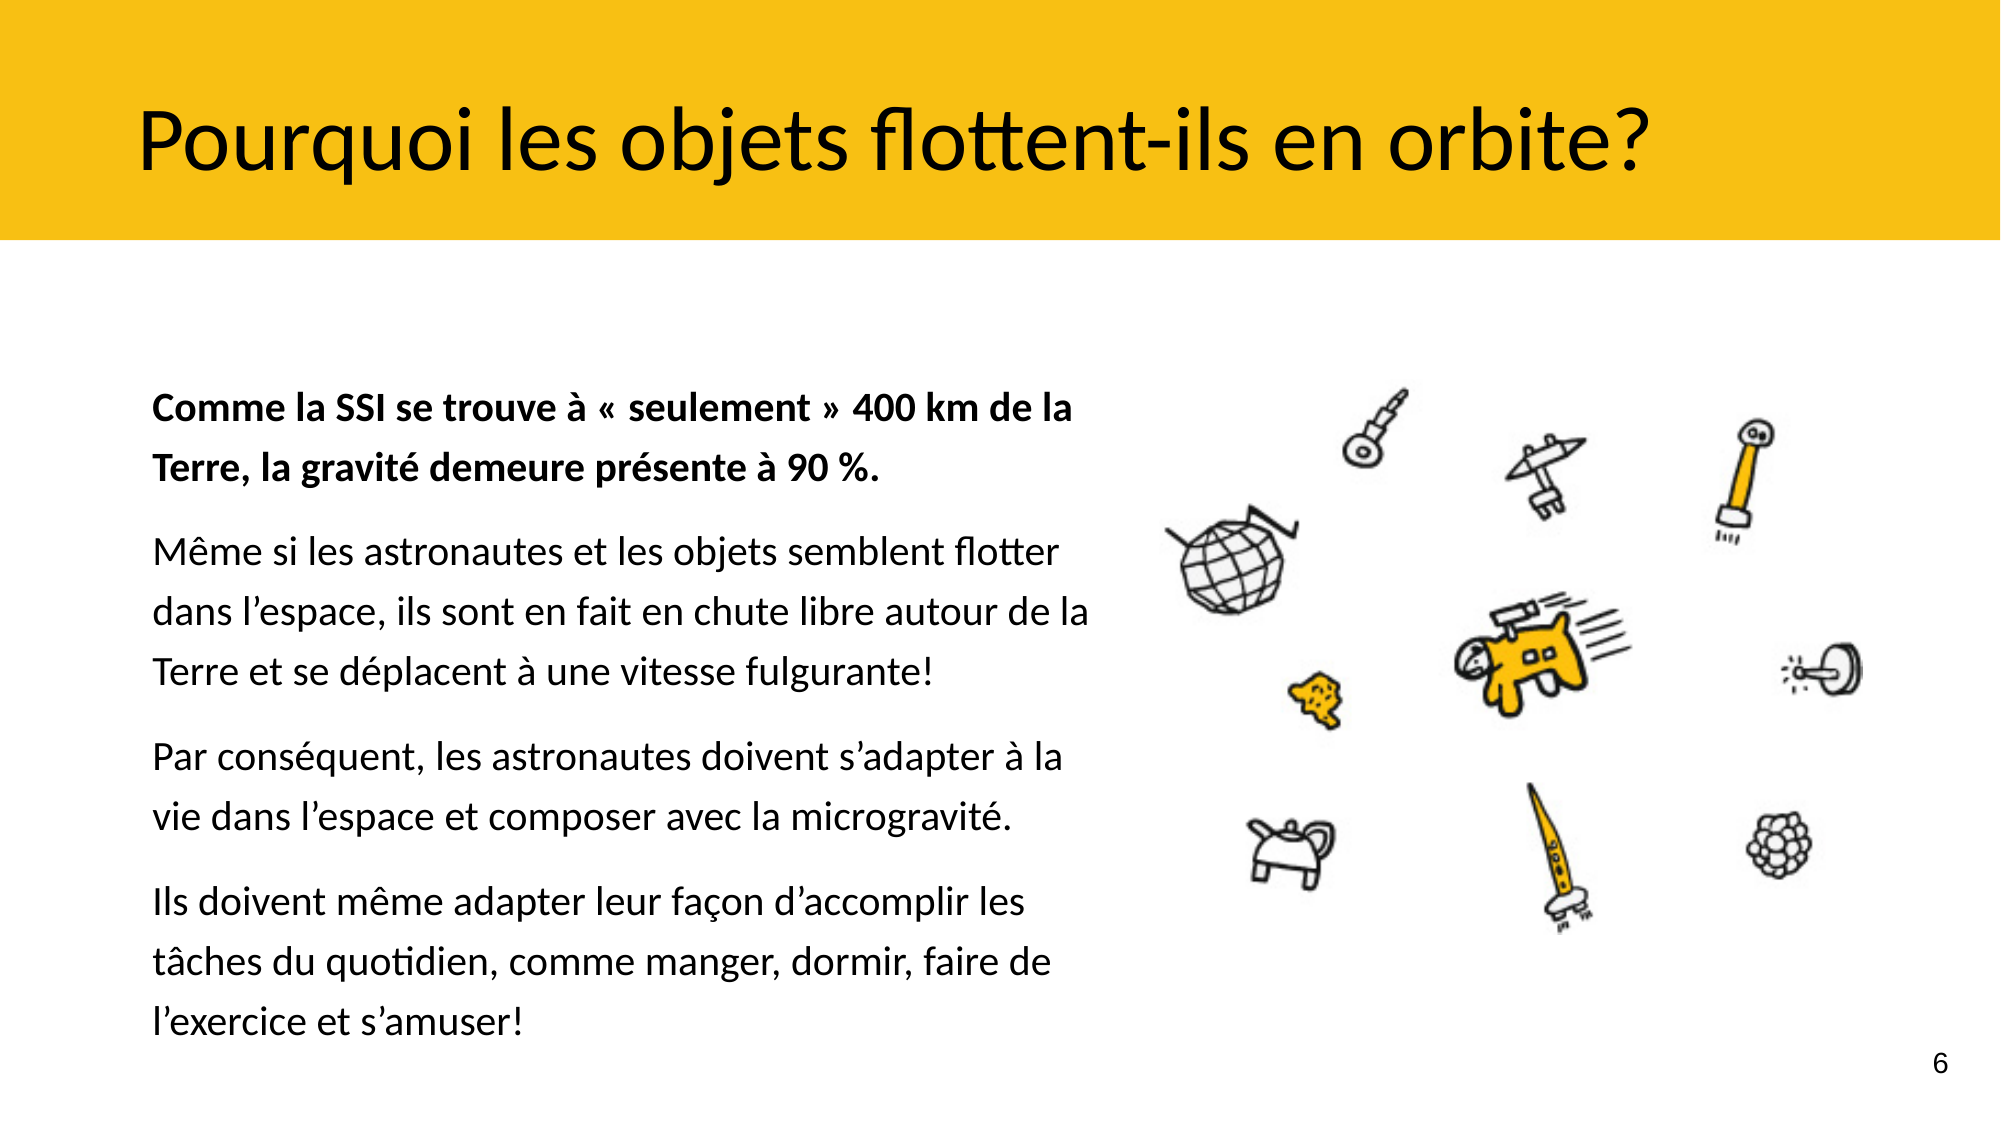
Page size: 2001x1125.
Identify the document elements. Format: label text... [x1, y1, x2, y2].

picture [1158, 379, 1863, 935]
text_box Comme la SSI se trouve à « seulement » 400 km de la Terre, la gravité demeure présente à 90 %. Même si les astronautes et les objets semblent flotter dans l’espace, ils sont en fait en chute libre autour de la Terre et se déplacent à une vitesse fulgurante! Par conséquent, les astronautes doivent s’adapter à la vie dans l’espace et composer avec la microgravité. Ils doivent même adapter leur façon d’accomplir les tâches du quotidien, comme manger, dormir, faire de l’exercice et s’amuser! [137, 354, 1122, 1023]
title Pourquoi les objets flottent-ils en orbite? [122, 60, 1848, 223]
text_box 6 [1899, 1029, 1964, 1100]
